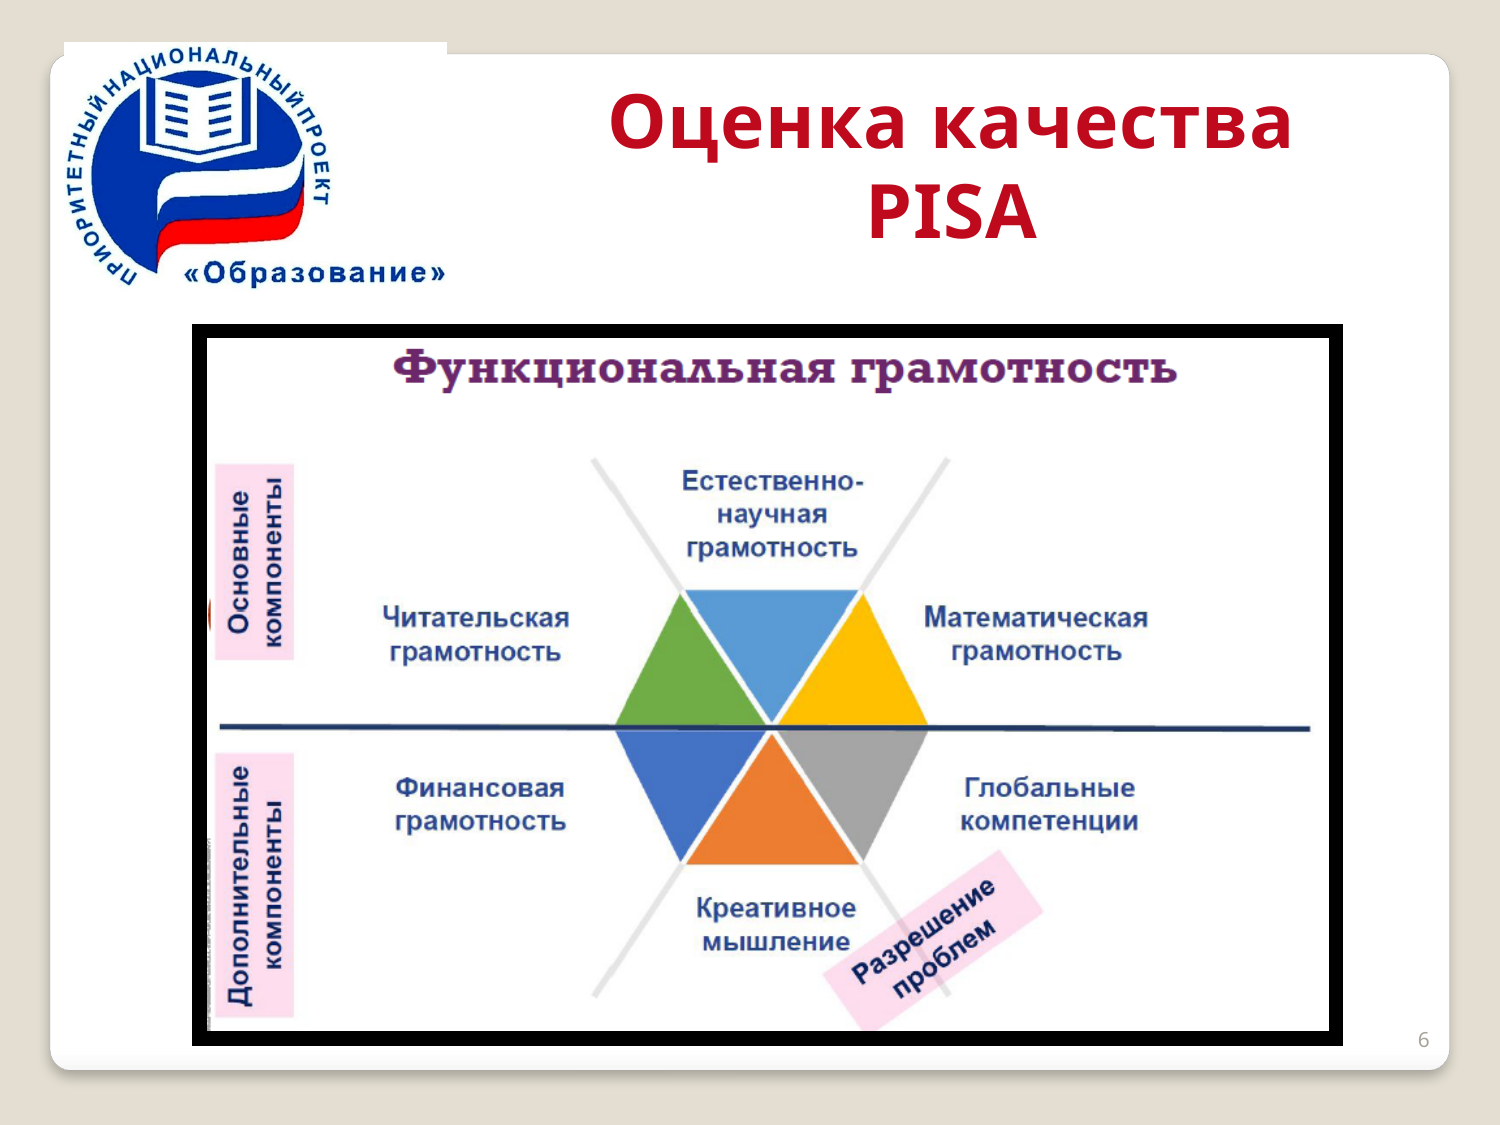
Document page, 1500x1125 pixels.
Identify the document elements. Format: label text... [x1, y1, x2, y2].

picture [64, 42, 447, 291]
slide_number 6 [1369, 1002, 1445, 1063]
picture [206, 337, 1329, 1032]
text_box Оценка качества PISA [454, 66, 1452, 262]
